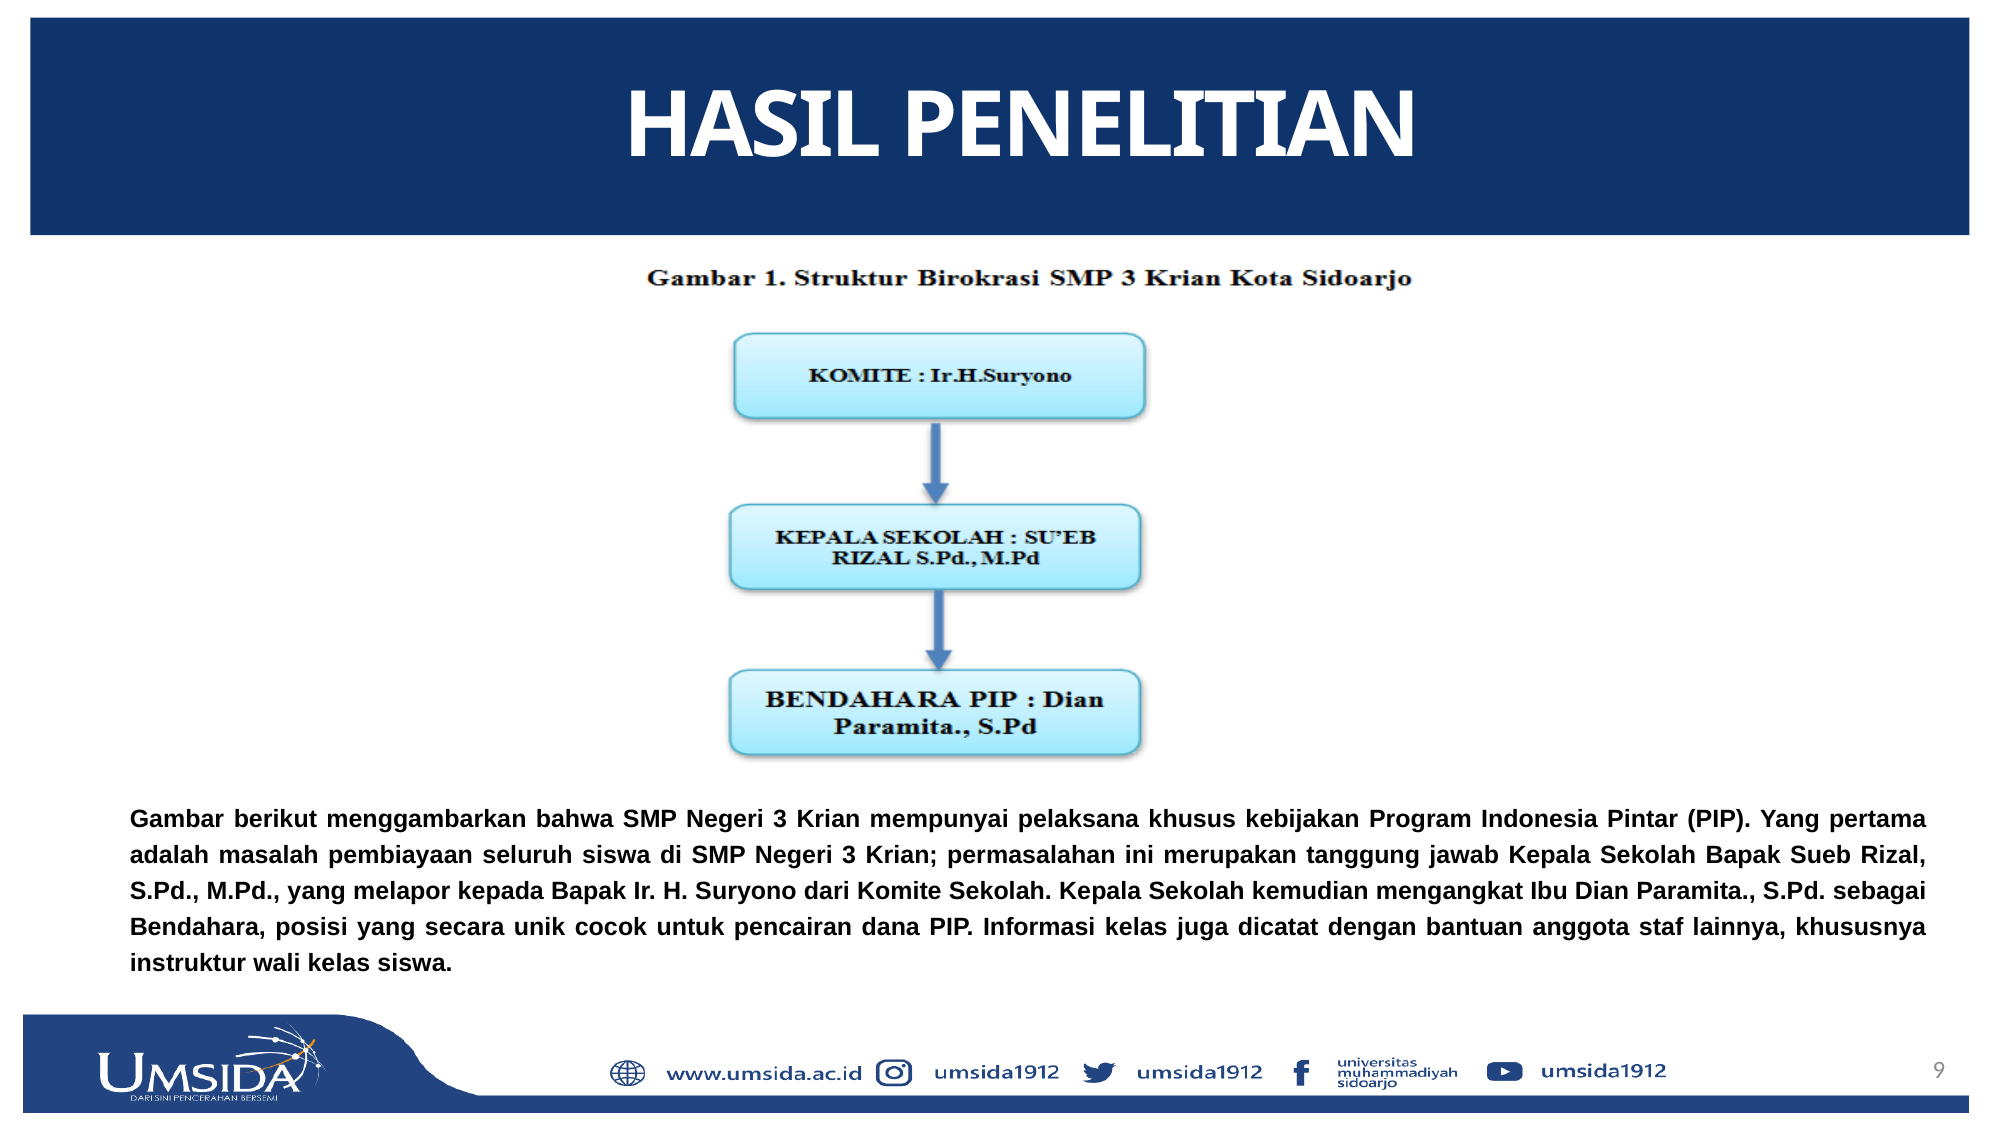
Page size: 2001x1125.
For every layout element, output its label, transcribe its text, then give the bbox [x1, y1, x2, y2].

text_box HASIL PENELITIAN [30, 17, 1970, 236]
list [622, 249, 1437, 764]
text_box Gambar berikut menggambarkan bahwa SMP Negeri 3 Krian mempunyai pelaksana khusus kebijakan Program Indonesia Pintar (PIP). Yang pertama adalah masalah pembiayaan seluruh siswa di SMP Negeri 3 Krian; permasalahan ini merupakan tanggung jawab Kepala Sekolah Bapak Sueb Rizal, S.Pd., M.Pd., yang melapor kepada Bapak Ir. H. Suryono dari Komite Sekolah. Kepala Sekolah kemudian mengangkat Ibu Dian Paramita., S.Pd. sebagai Bendahara, posisi yang secara unik cocok untuk pencairan dana PIP. Informasi kelas juga dicatat dengan bantuan anggota staf lainnya, khususnya instruktur wali kelas siswa. [109, 726, 1951, 1047]
picture [23, 18, 1969, 1113]
